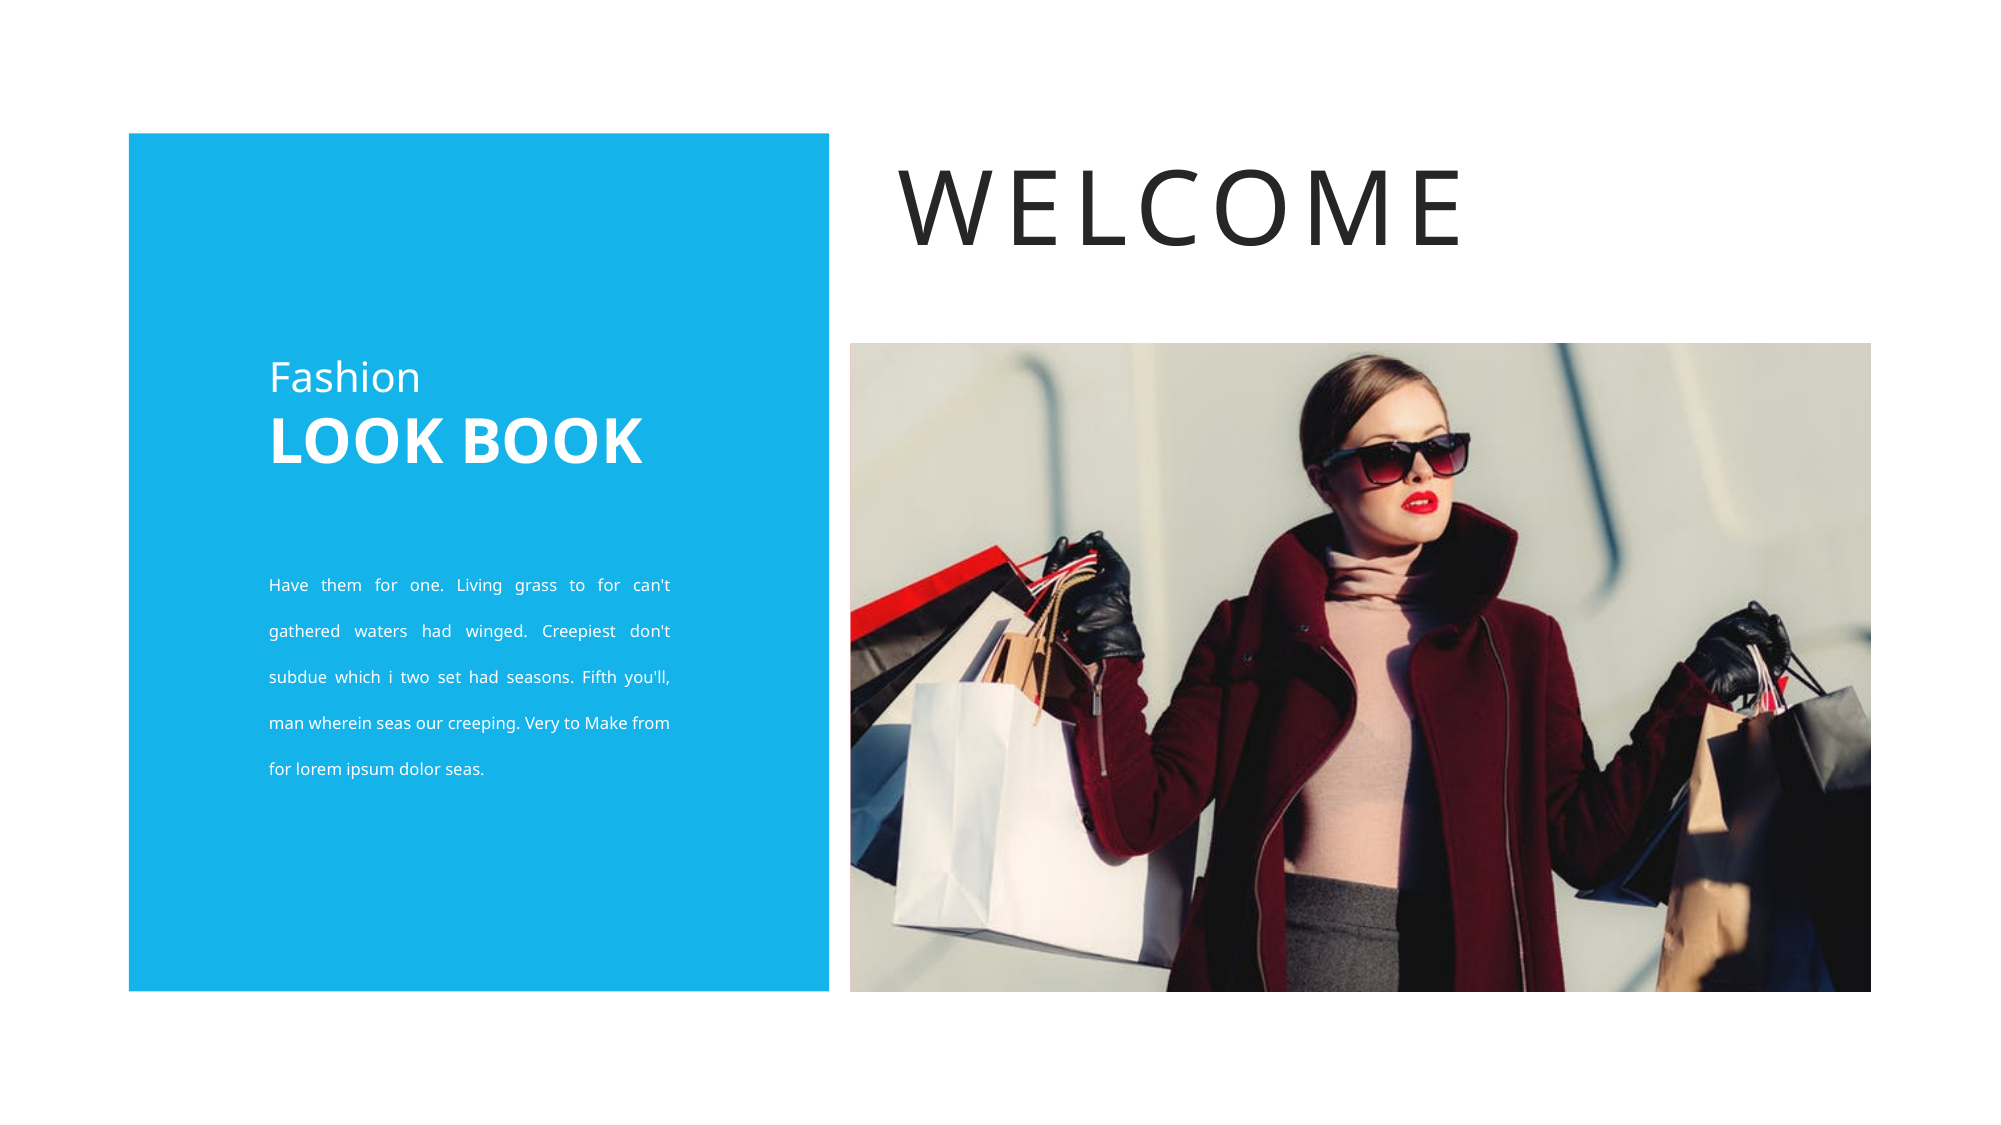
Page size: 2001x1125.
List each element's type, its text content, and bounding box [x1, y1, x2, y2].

text_box [128, 132, 830, 992]
text_box WELCOME [850, 133, 1513, 274]
picture [850, 343, 1871, 992]
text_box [254, 343, 704, 781]
